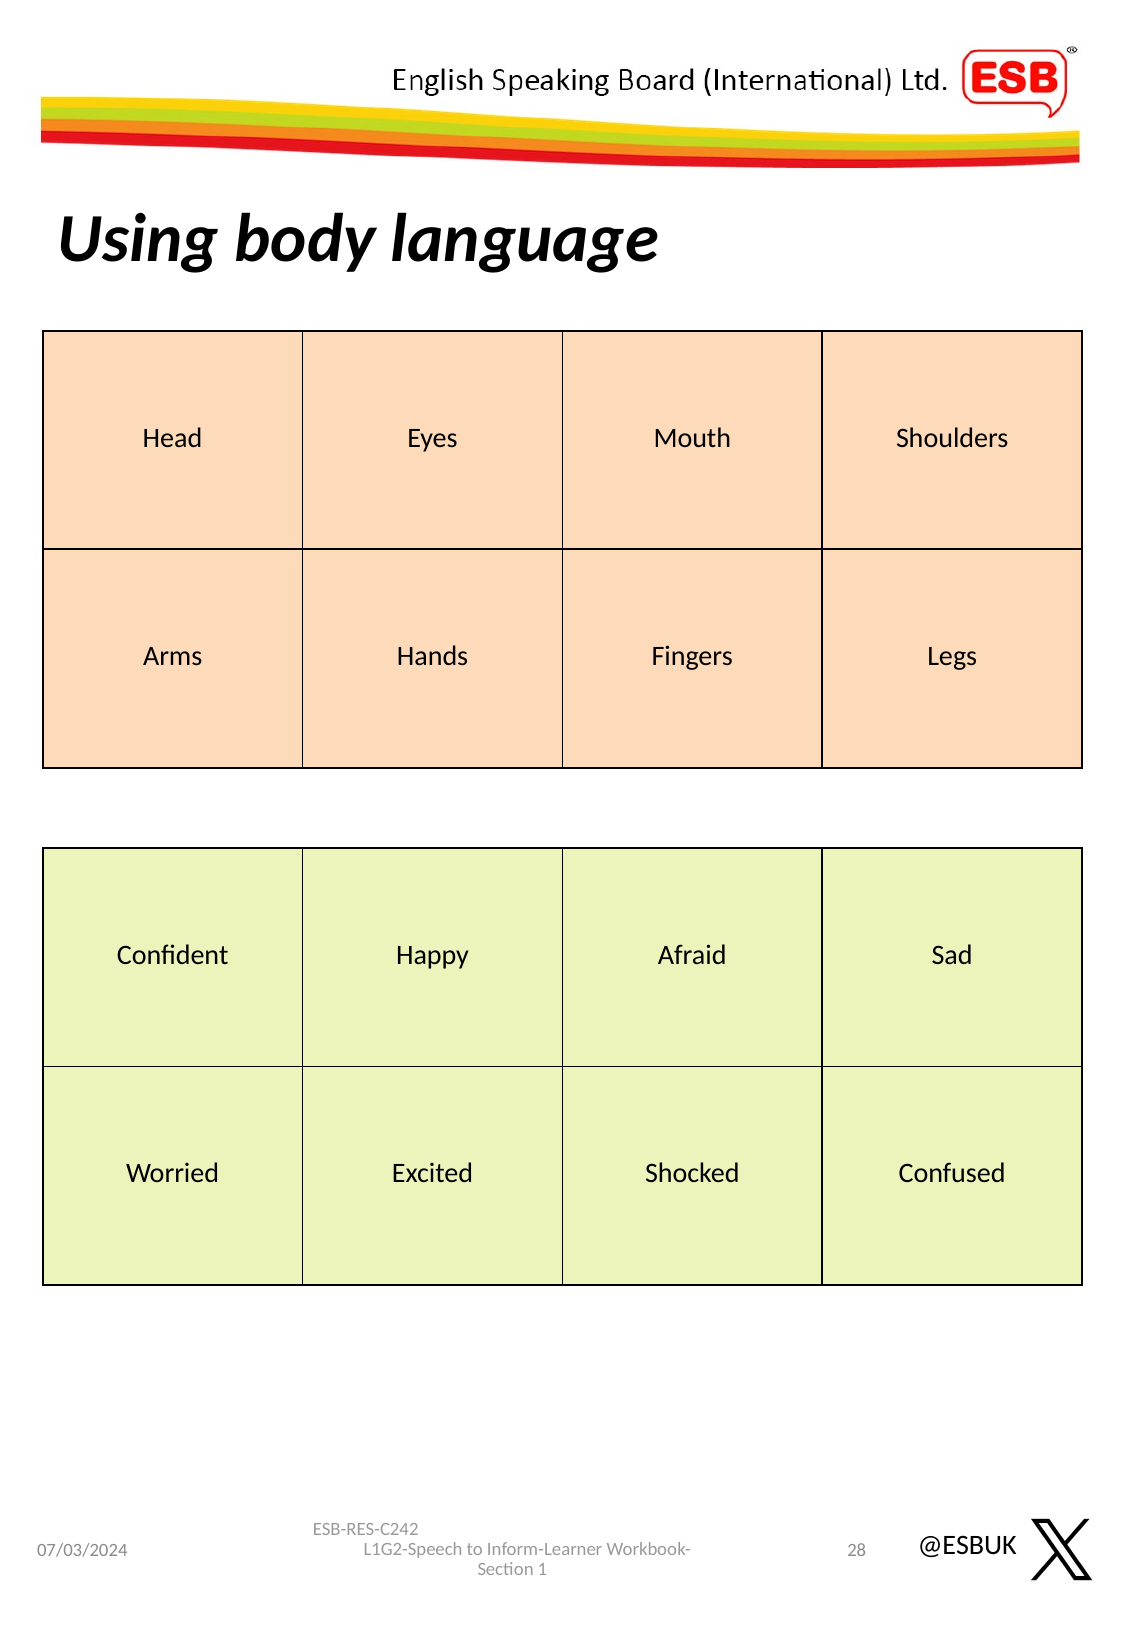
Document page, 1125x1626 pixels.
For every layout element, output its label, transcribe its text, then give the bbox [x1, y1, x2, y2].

table_header Head [44, 332, 302, 548]
picture [1022, 1506, 1103, 1593]
table_header Shoulders [823, 332, 1081, 548]
table_cell Arms [44, 550, 302, 767]
footer ESB-RES-C242 L1G2-Speech to Inform-Learner Workbook-Section 1 [296, 1506, 697, 1593]
table_header Mouth [563, 332, 821, 548]
table_cell Legs [823, 550, 1081, 767]
table_header Happy [303, 849, 562, 1066]
table_cell Worried [44, 1067, 302, 1284]
slide_number 28 [697, 1506, 882, 1593]
title Using body language [42, 162, 1014, 317]
table_header Afraid [563, 849, 821, 1066]
table_header Confident [44, 849, 302, 1066]
table_header Eyes [303, 332, 562, 548]
table_header Sad [823, 849, 1081, 1066]
table_cell Shocked [563, 1067, 821, 1284]
table_cell Fingers [563, 550, 821, 767]
picture [0, 1, 1125, 234]
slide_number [22, 1506, 276, 1593]
table_cell Excited [303, 1067, 562, 1284]
table_cell Confused [823, 1067, 1081, 1284]
table_cell Hands [303, 550, 562, 767]
